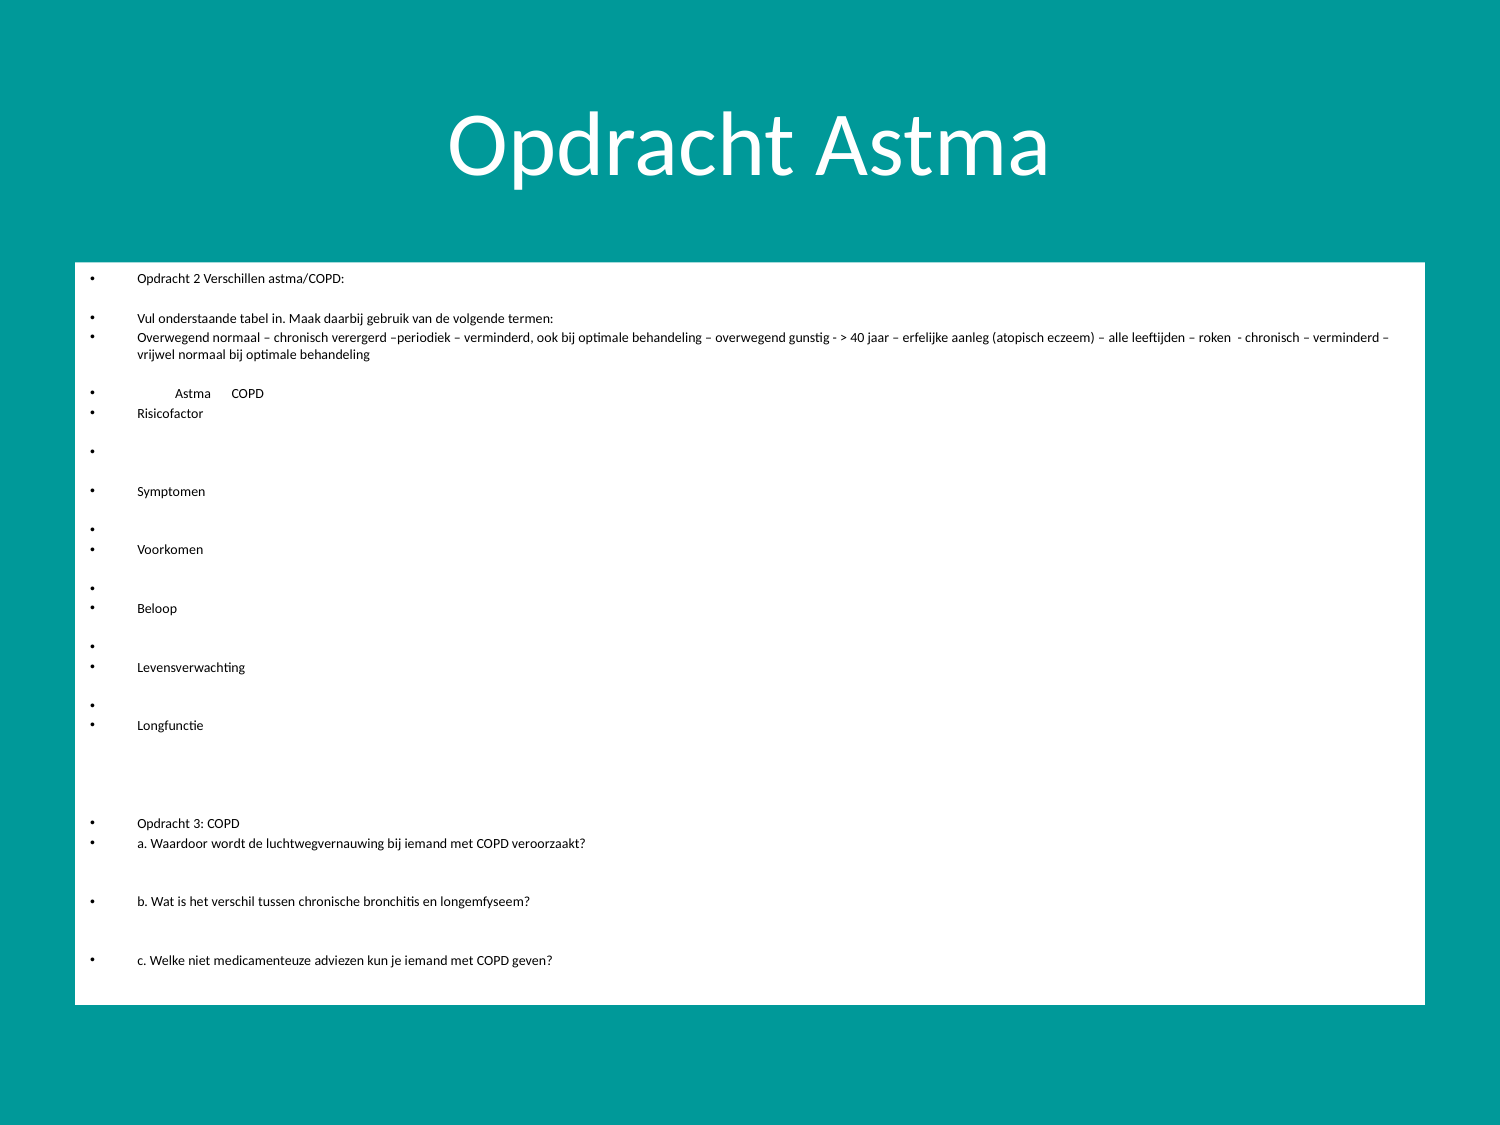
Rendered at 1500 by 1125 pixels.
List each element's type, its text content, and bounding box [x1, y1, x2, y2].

list Opdracht 2 Verschillen astma/COPD: Vul onderstaande tabel in. Maak daarbij gebruik van de volgende termen: Overwegend normaal – chronisch verergerd –periodiek – verminderd, ook bij optimale behandeling – overwegend gunstig - > 40 jaar – erfelijke aanleg (atopisch eczeem) – alle leeftijden – roken - chronisch – verminderd – vrijwel normaal bij optimale behandeling Astma COPD Risicofactor Symptomen Voorkomen Beloop Levensverwachting Longfunctie Opdracht 3: COPD a. Waardoor wordt de luchtwegvernauwing bij iemand met COPD veroorzaakt? b. Wat is het verschil tussen chronische bronchitis en longemfyseem? c. Welke niet medicamenteuze adviezen kun je iemand met COPD geven? [75, 262, 1425, 1005]
title Opdracht Astma [75, 45, 1425, 233]
